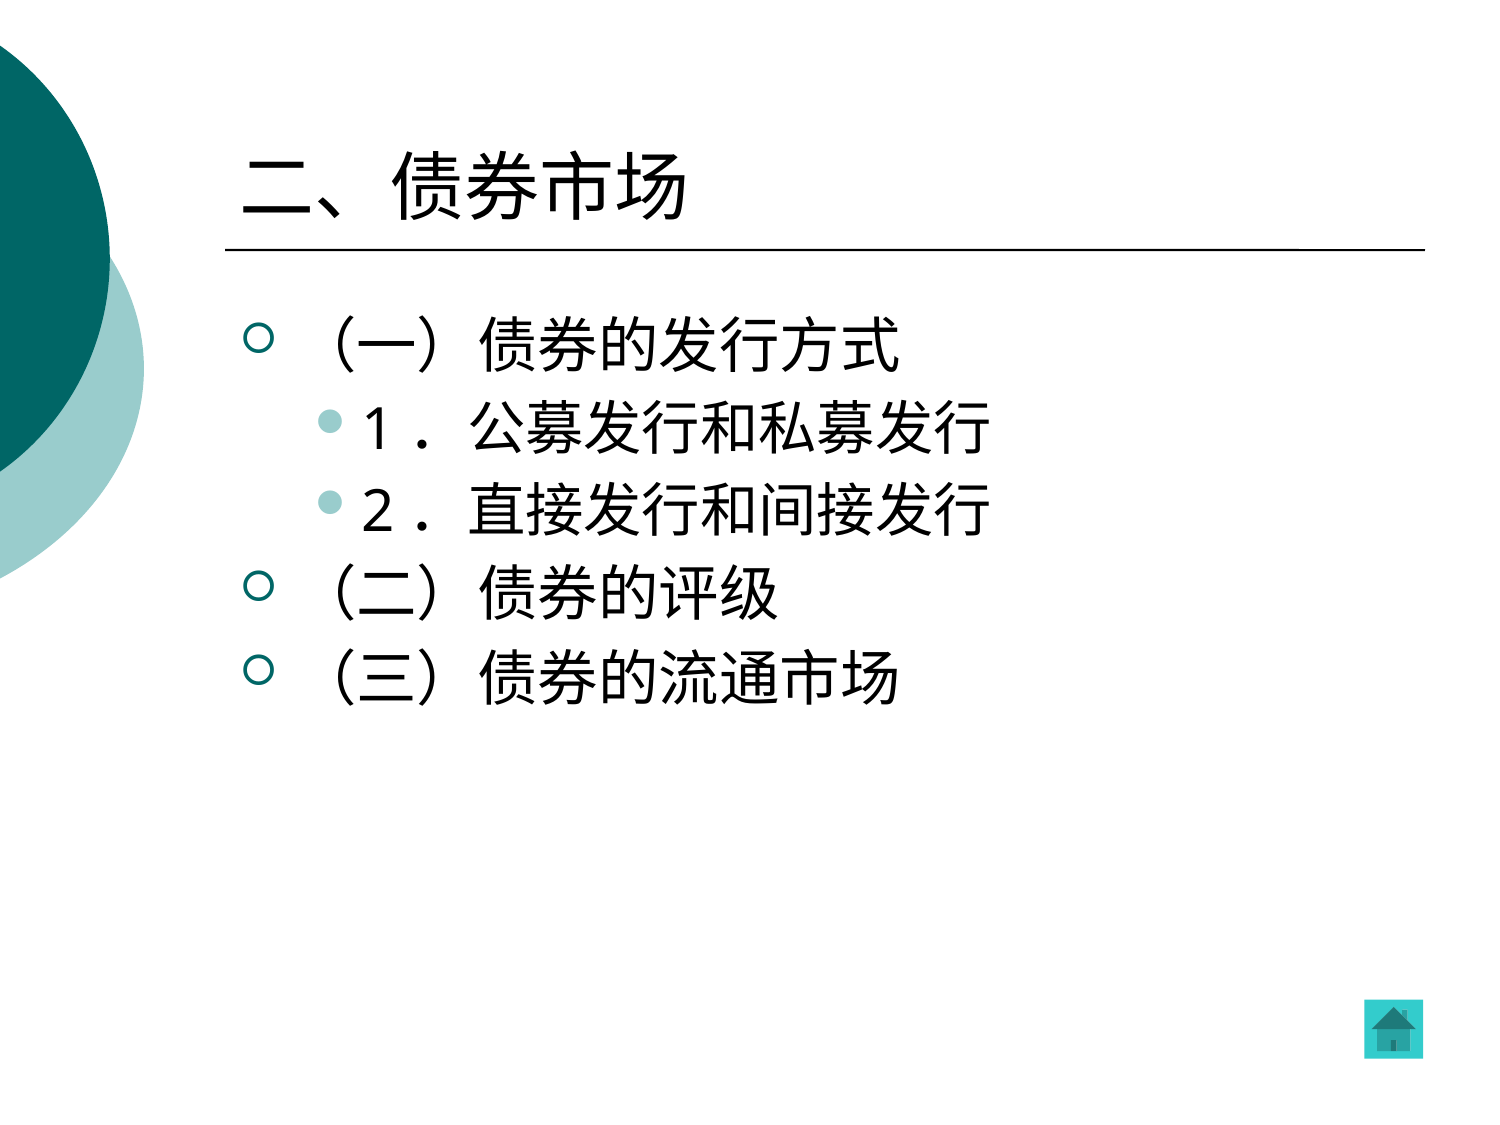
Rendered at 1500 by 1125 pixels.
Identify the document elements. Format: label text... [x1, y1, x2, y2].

list （一）债券的发行方式 1．公募发行和私募发行 2．直接发行和间接发行 （二）债券的评级 （三）债券的流通市场 [224, 299, 1425, 975]
title 二、债券市场 [224, 49, 1425, 238]
text_box [1364, 999, 1424, 1059]
